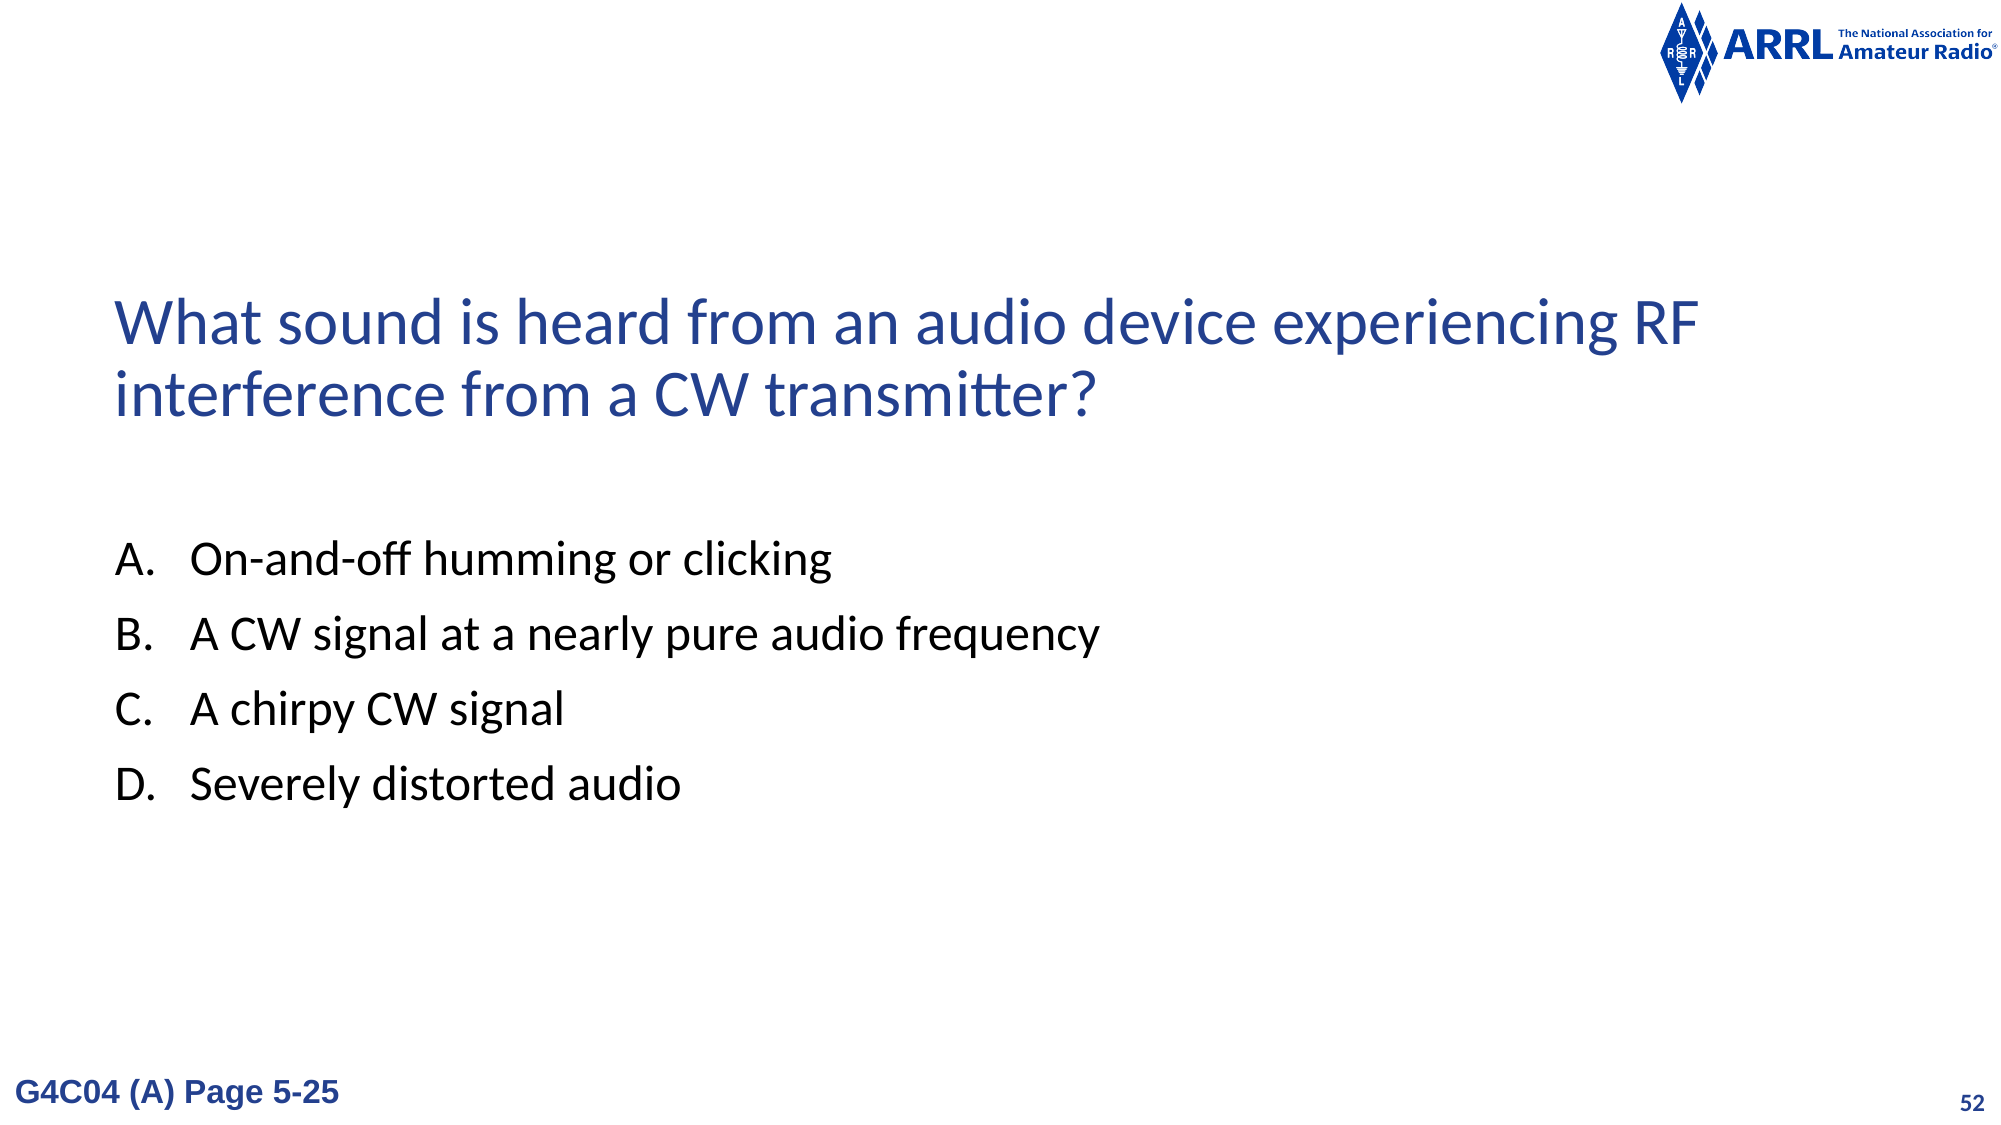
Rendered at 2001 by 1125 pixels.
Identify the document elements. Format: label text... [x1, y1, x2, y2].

text_box G4C04 (A) Page 5-25 [0, 1062, 1313, 1118]
list On-and-off humming or clicking A CW signal at a nearly pure audio frequency A chirpy CW signal Severely distorted audio [99, 525, 1900, 1005]
title What sound is heard from an audio device experiencing RF interference from a CW transmitter? [99, 249, 1900, 468]
text_box 52 [1899, 1079, 2000, 1125]
picture [1658, 0, 1999, 106]
